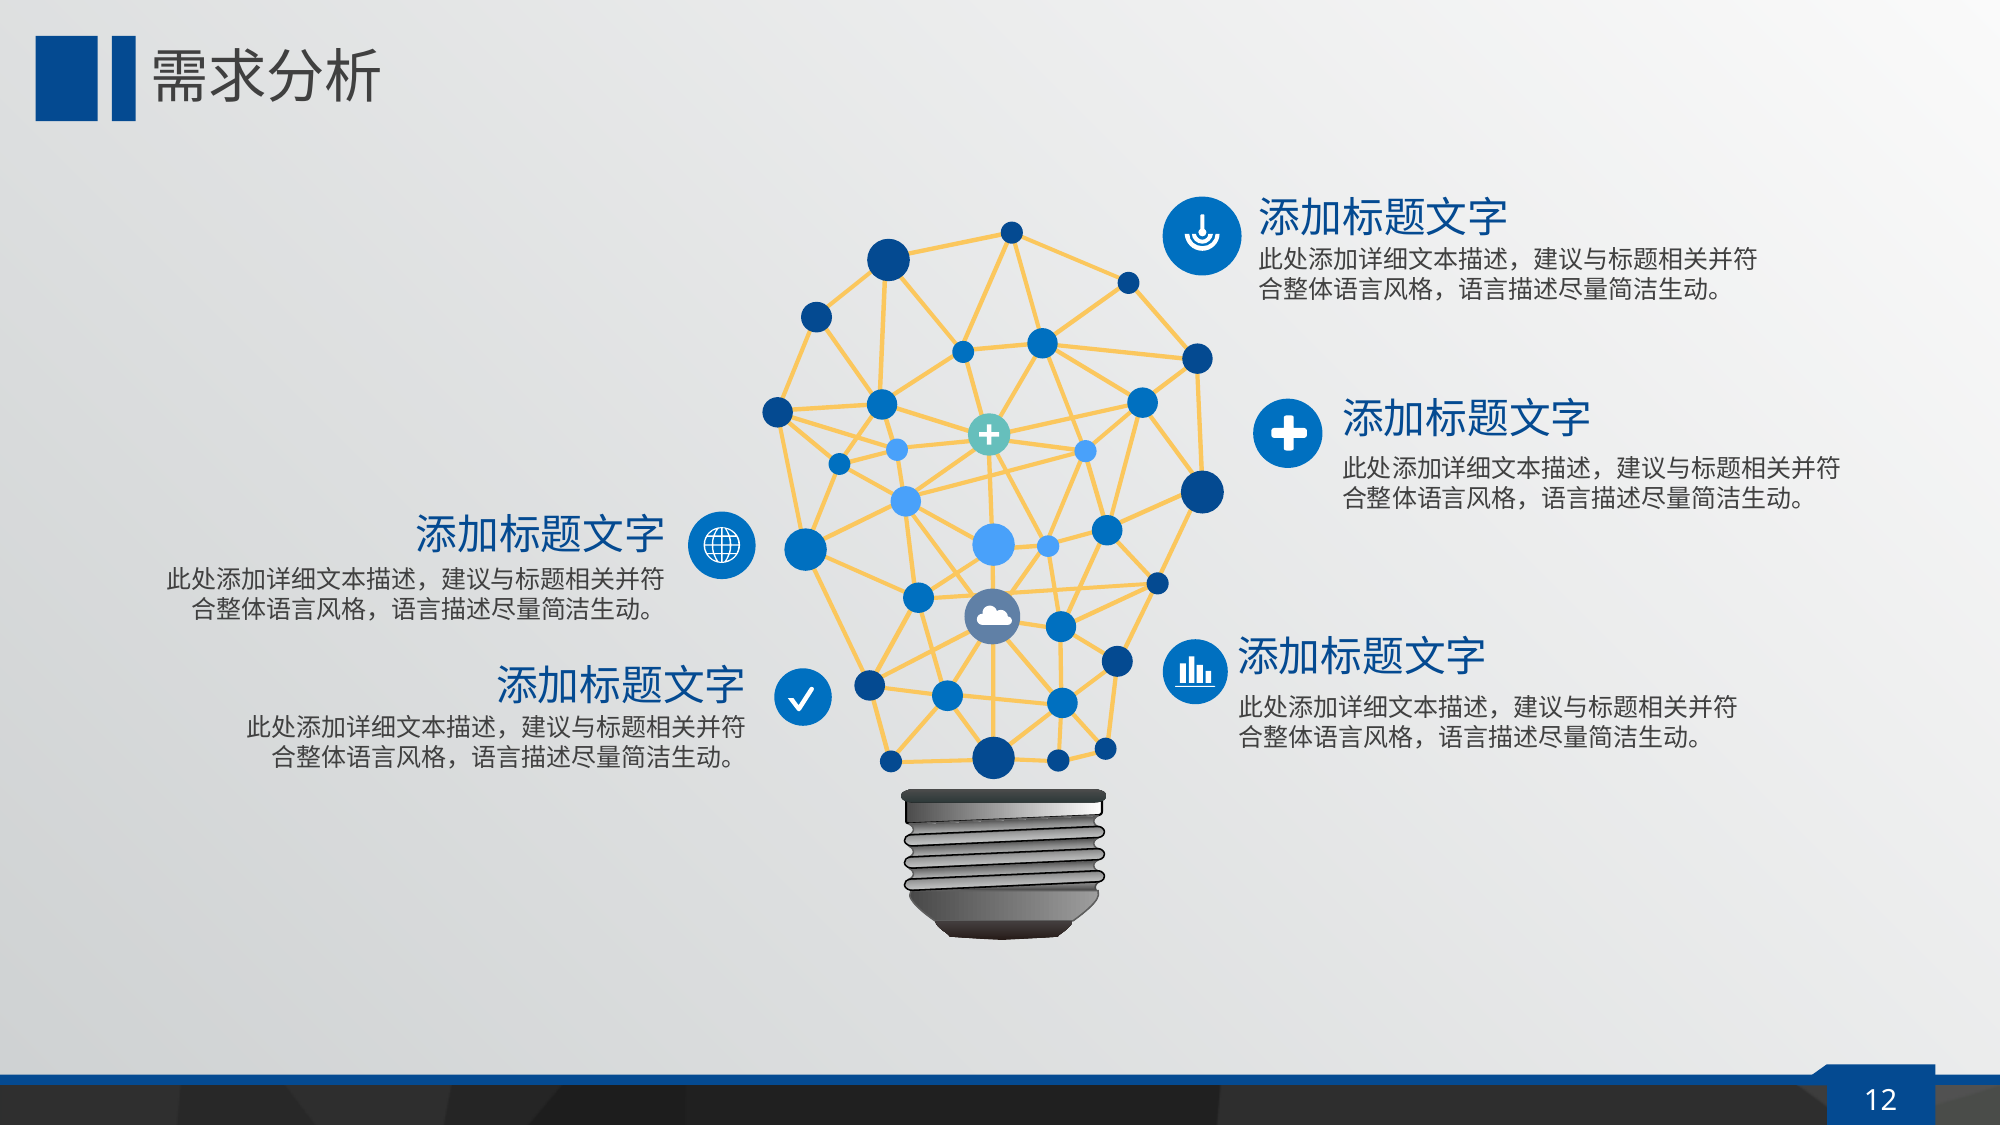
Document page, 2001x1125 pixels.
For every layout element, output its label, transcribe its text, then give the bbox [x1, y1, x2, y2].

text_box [774, 668, 832, 726]
picture [1936, 1085, 2000, 1125]
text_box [1222, 622, 1763, 761]
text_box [1162, 196, 1242, 276]
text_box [1162, 639, 1222, 705]
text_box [1244, 183, 1783, 312]
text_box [762, 221, 1224, 780]
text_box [899, 788, 1111, 941]
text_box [1327, 384, 1866, 522]
title 需求分析 [135, 36, 924, 122]
picture [0, 1085, 1827, 1125]
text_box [688, 511, 756, 580]
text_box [1253, 398, 1323, 468]
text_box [222, 651, 762, 781]
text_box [142, 500, 681, 632]
